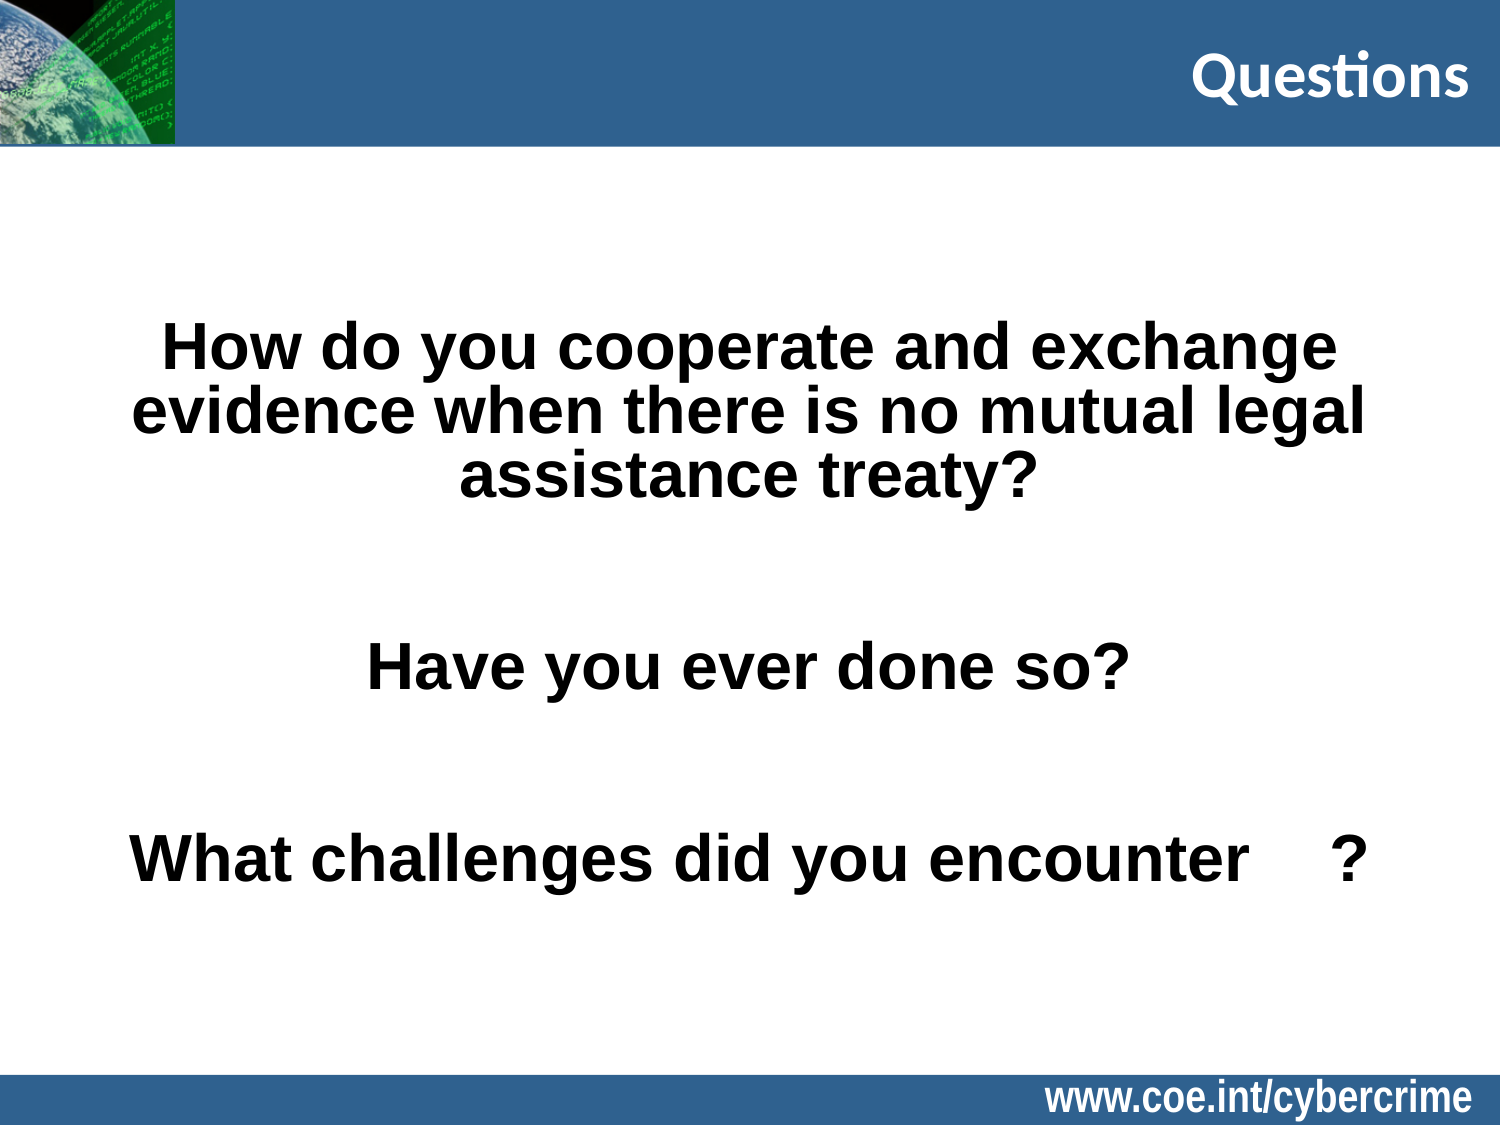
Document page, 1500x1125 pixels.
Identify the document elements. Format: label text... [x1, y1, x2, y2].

picture [0, 0, 175, 144]
text_box www.coe.int/cybercrime [1030, 1059, 1500, 1125]
text_box Questions [177, 0, 1500, 149]
text_box How do you cooperate and exchange evidence when there is no mutual legal assistance treaty? Have you ever done so? What challenges did you encounter ? [50, 310, 1450, 902]
text_box [0, 1073, 1030, 1125]
